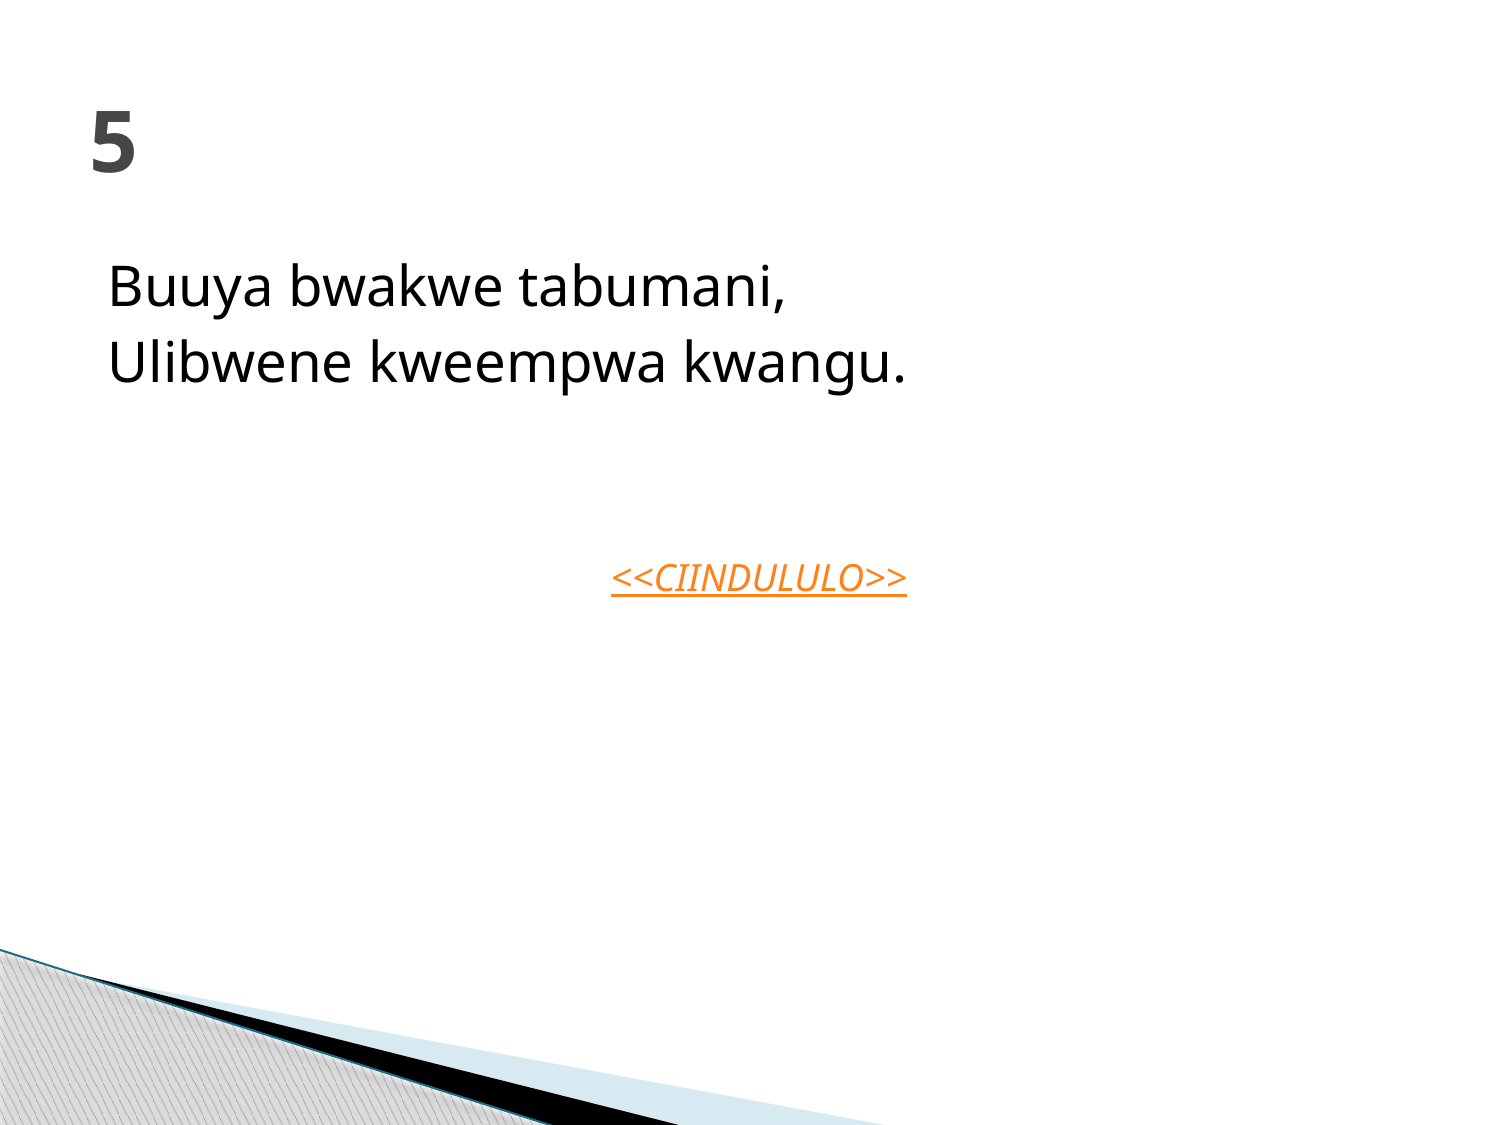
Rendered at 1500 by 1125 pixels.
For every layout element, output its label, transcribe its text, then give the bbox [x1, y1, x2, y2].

list Buuya bwakwe tabumani, Ulibwene kweempwa kwangu. <<CIINDULULO>> [75, 243, 1425, 986]
title 5 [75, 45, 1425, 233]
